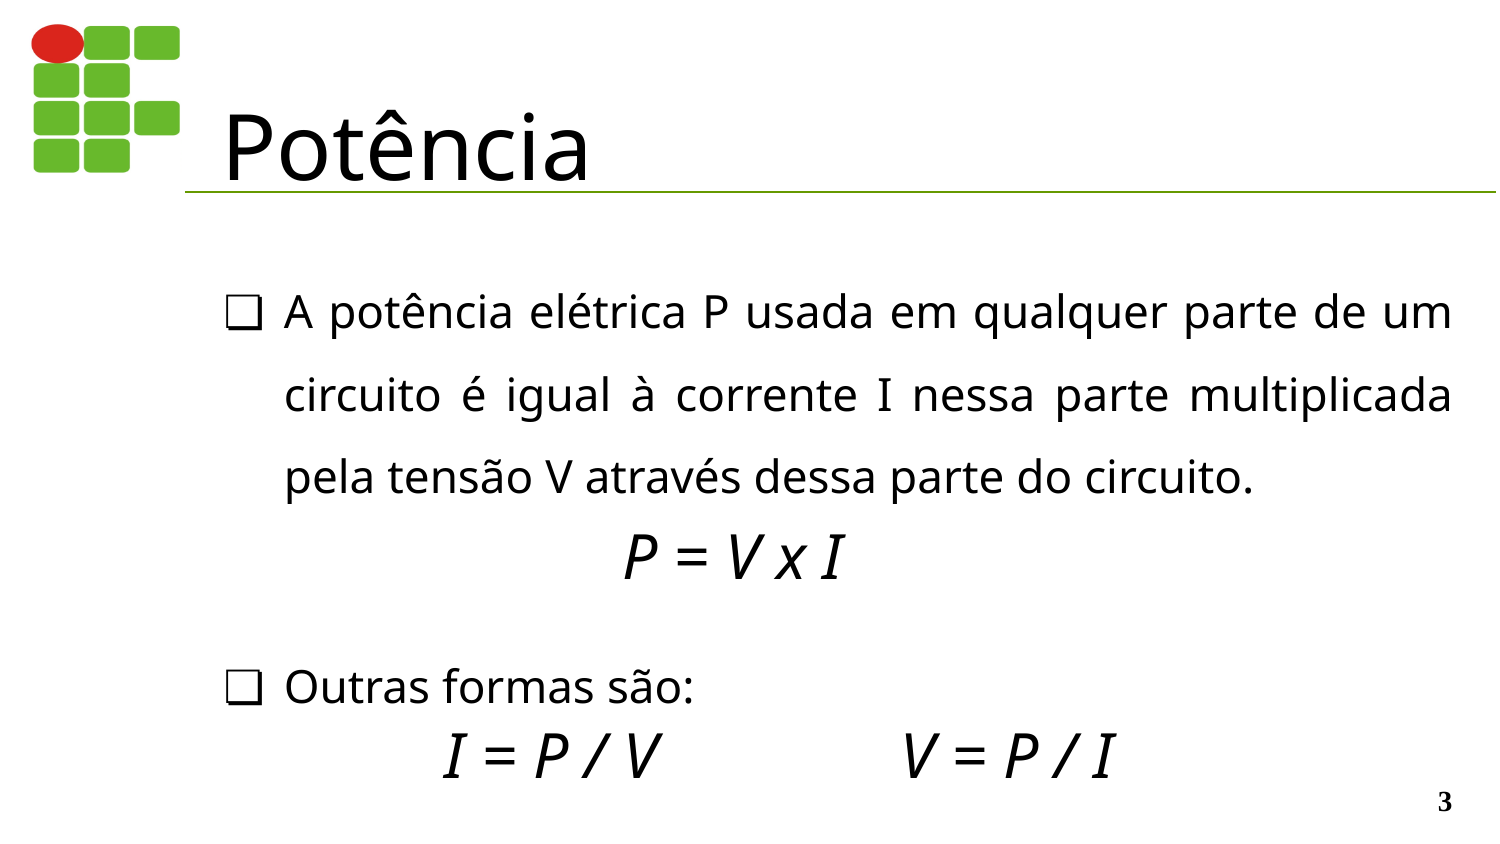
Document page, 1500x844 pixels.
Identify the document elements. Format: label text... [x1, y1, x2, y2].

list A potência elétrica P usada em qualquer parte de um circuito é igual à corrente I nessa parte multiplicada pela tensão V através dessa parte do circuito. [193, 248, 1469, 495]
title Potência [206, 26, 1468, 207]
text_box ‹#› [1397, 768, 1468, 825]
text_box I = P / V [429, 701, 716, 814]
picture [29, 23, 182, 174]
text_box P = V x I [607, 502, 893, 615]
text_box V = P / I [885, 701, 1172, 814]
list Outras formas são: [193, 623, 1469, 702]
